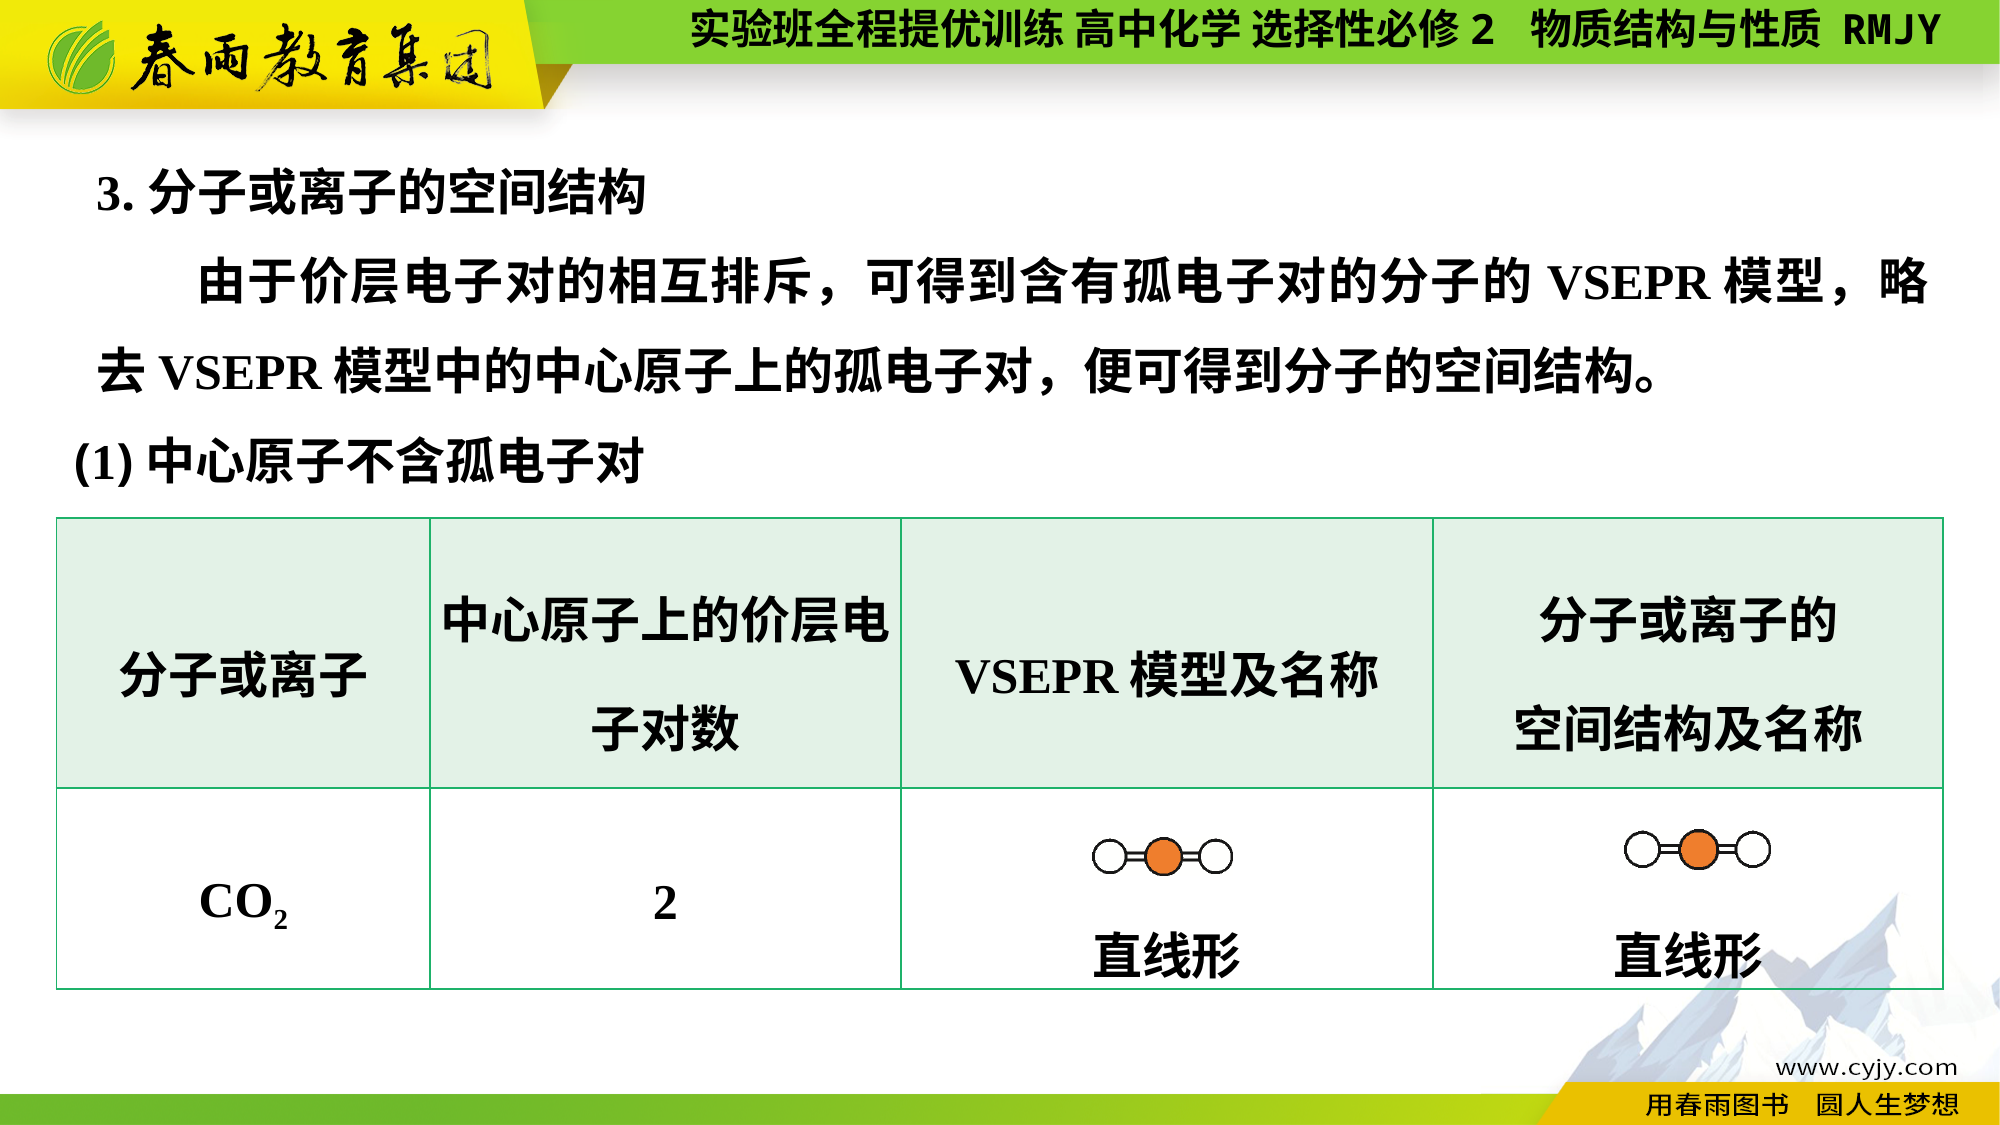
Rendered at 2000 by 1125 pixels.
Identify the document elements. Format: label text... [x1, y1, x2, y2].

table_header 中心原子上的价层电子对数 [431, 519, 900, 787]
list 3.分子或离子的空间结构 由于价层电子对的相互排斥，可得到含有孤电子对的分子的VSEPR模型，略去VSEPR模型中的中心原子上的孤电子对，便可得到分子的空间结构。 (1)中心原子不含孤电子对 [59, 122, 1944, 490]
table_header 分子或离子的 空间结构及名称 [1434, 519, 1942, 787]
table_header 分子或离子 [57, 519, 429, 787]
table_cell 2 [431, 789, 900, 988]
picture [0, 0, 2000, 1125]
table_cell 直线形 [902, 789, 1432, 988]
table_cell 直线形 [1434, 789, 1942, 988]
table_header VSEPR模型及名称 [902, 519, 1432, 787]
table_cell CO2 [57, 789, 429, 988]
